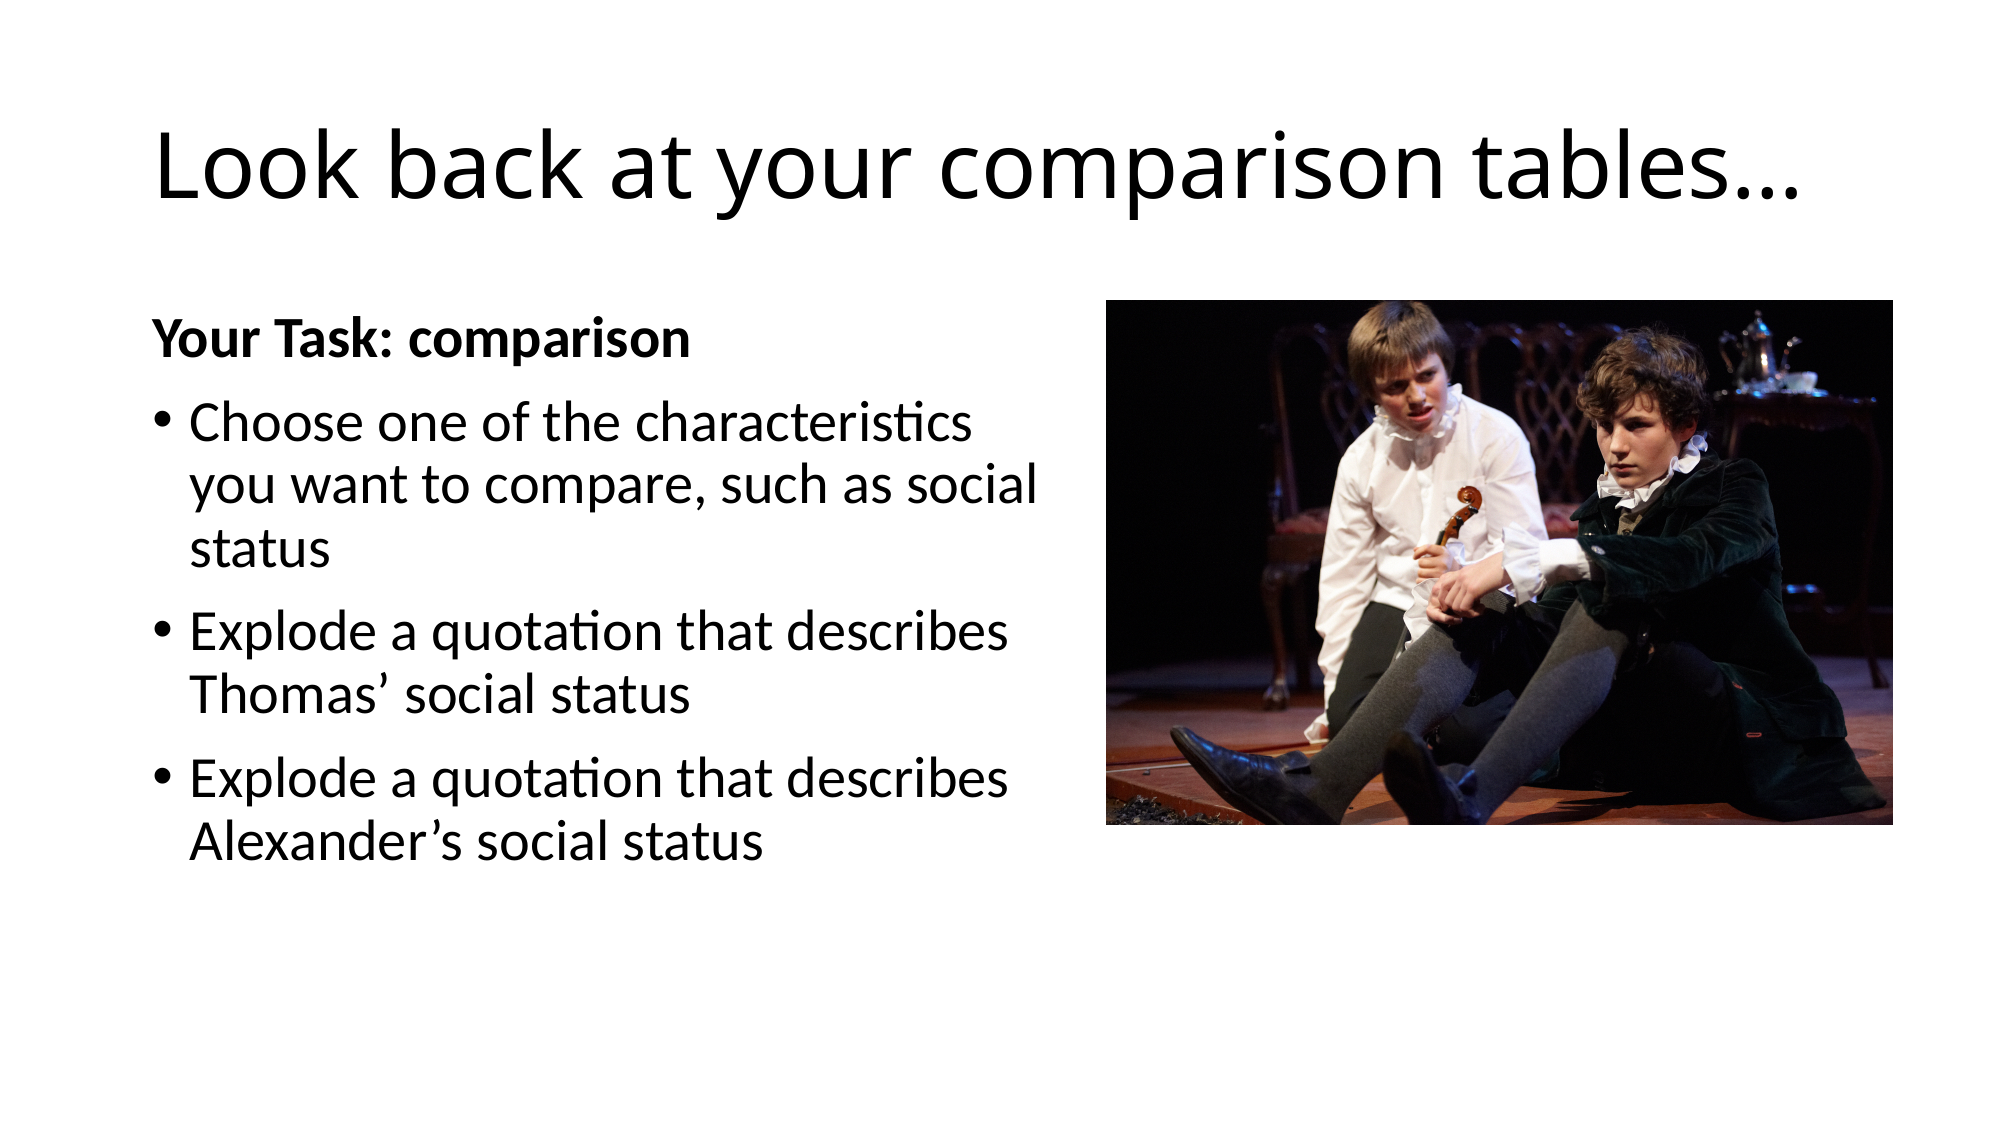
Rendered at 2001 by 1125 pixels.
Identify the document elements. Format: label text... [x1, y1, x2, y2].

picture [1106, 300, 1893, 825]
list Your Task: comparison Choose one of the characteristics you want to compare, such as social status Explode a quotation that describes Thomas’ social status Explode a quotation that describes Alexander’s social status [137, 299, 1073, 1014]
title Look back at your comparison tables… [137, 59, 1863, 278]
